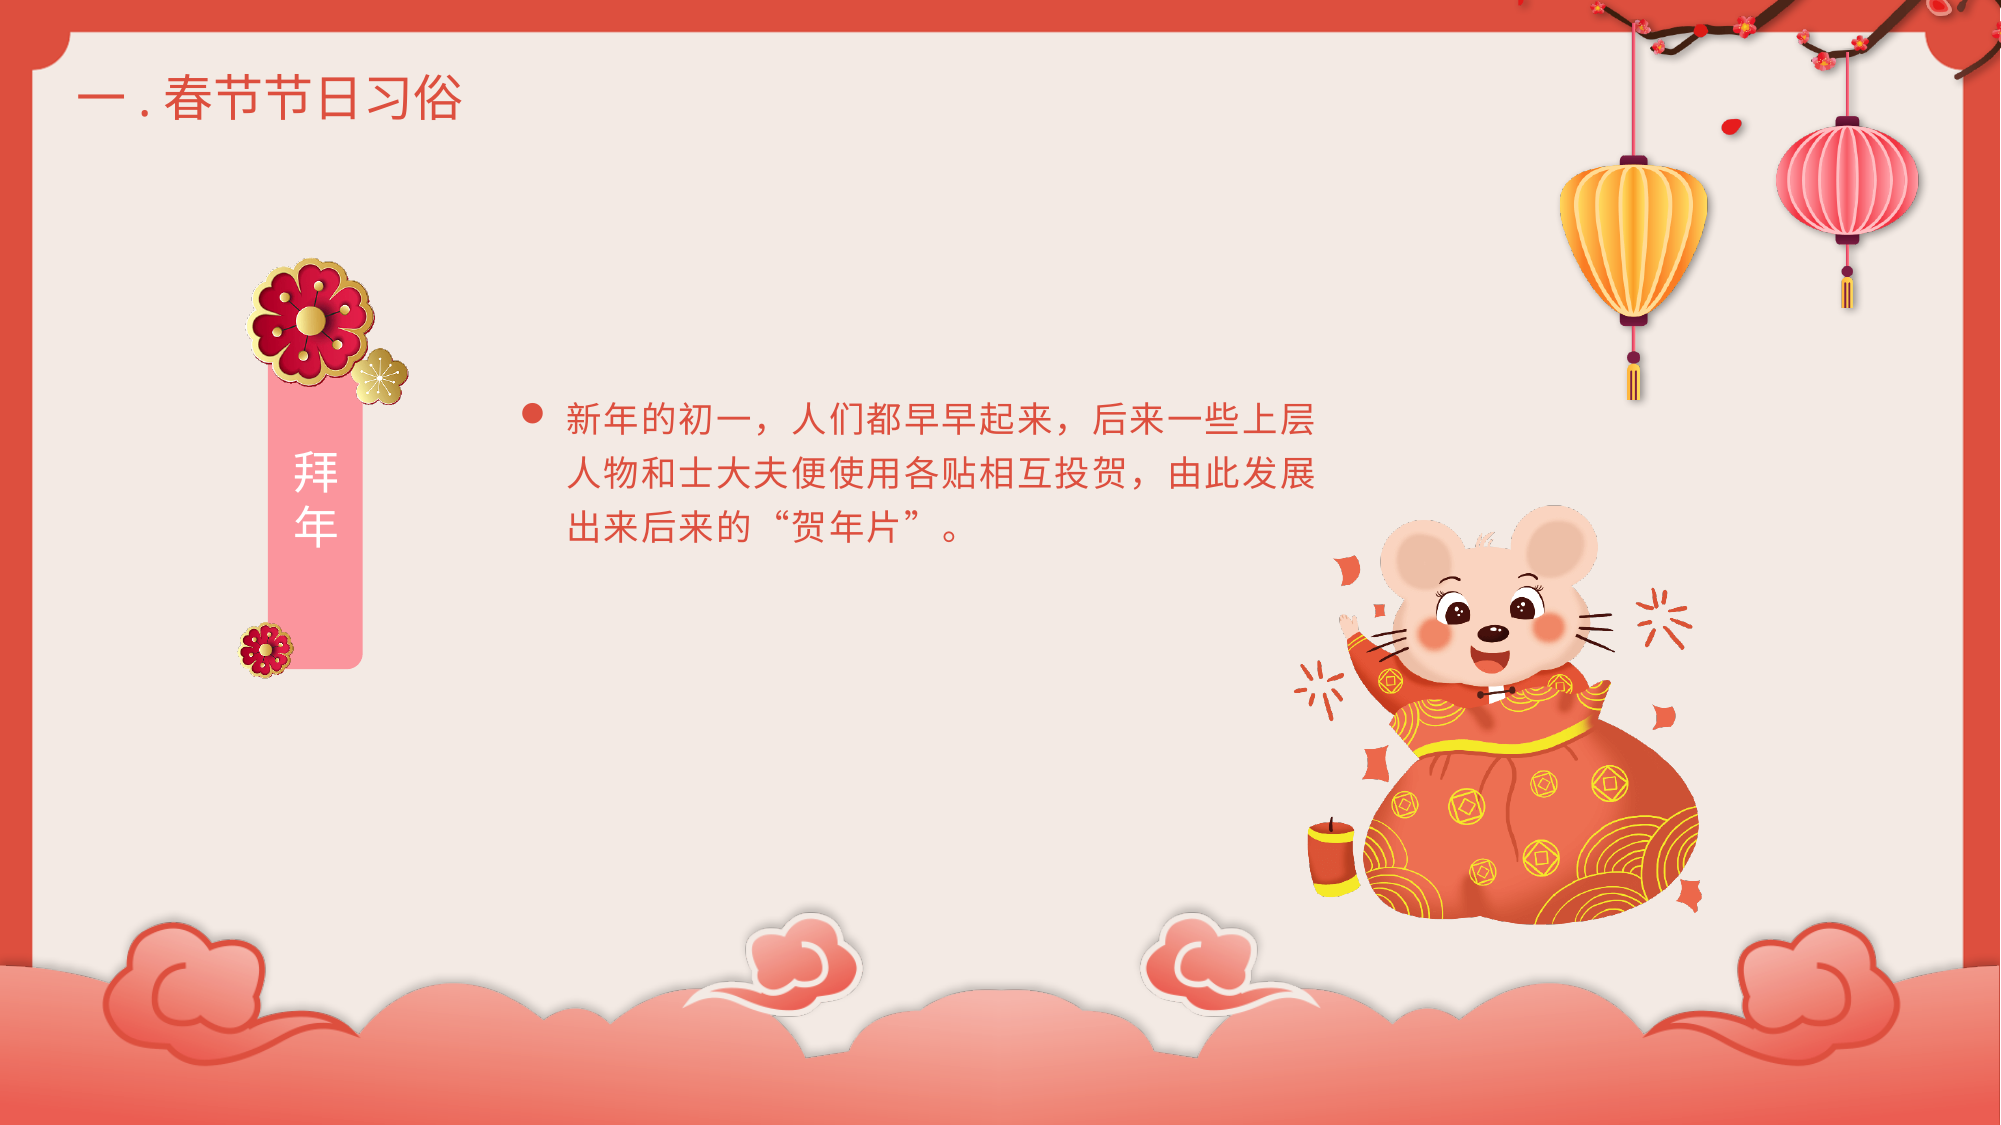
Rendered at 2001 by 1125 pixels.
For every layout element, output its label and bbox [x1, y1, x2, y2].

picture [0, 0, 2001, 1125]
text_box [267, 434, 363, 670]
